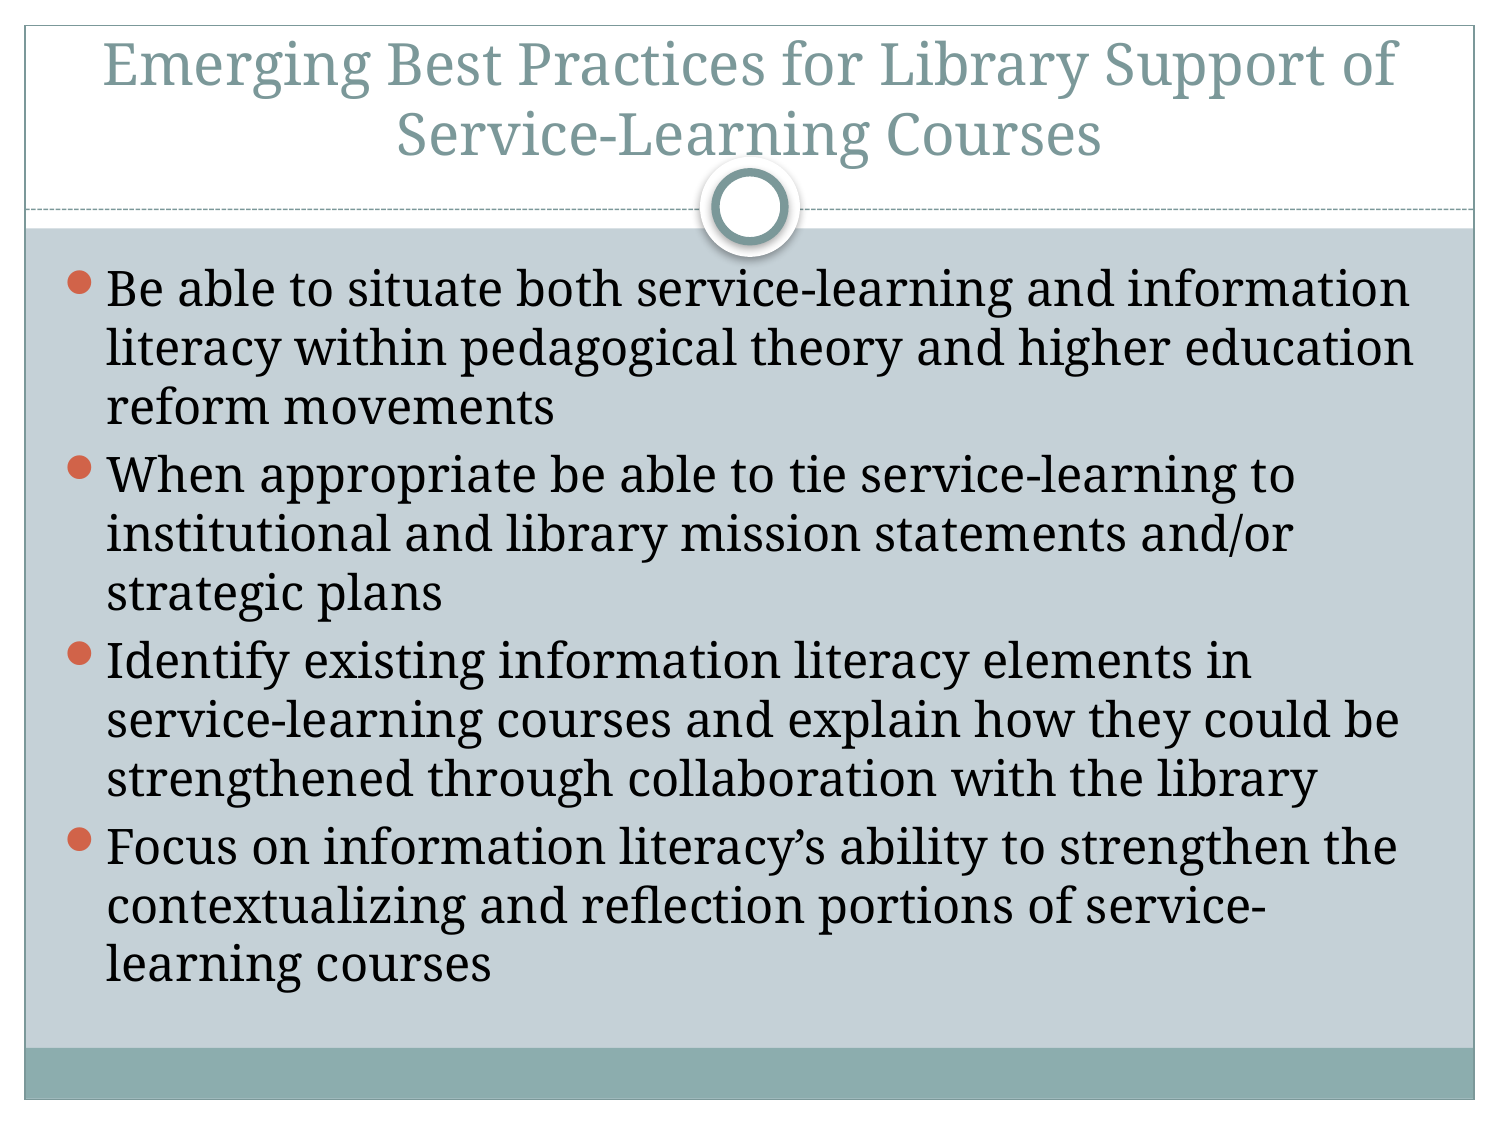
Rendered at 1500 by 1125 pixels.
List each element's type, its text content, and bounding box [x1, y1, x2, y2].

list Be able to situate both service-learning and information literacy within pedagogical theory and higher education reform movements When appropriate be able to tie service-learning to institutional and library mission statements and/or strategic plans Identify existing information literacy elements in service-learning courses and explain how they could be strengthened through collaboration with the library Focus on information literacy’s ability to strengthen the contextualizing and reflection portions of service-learning courses [49, 250, 1445, 1001]
title Emerging Best Practices for Library Support of Service-Learning Courses [50, 50, 1450, 175]
